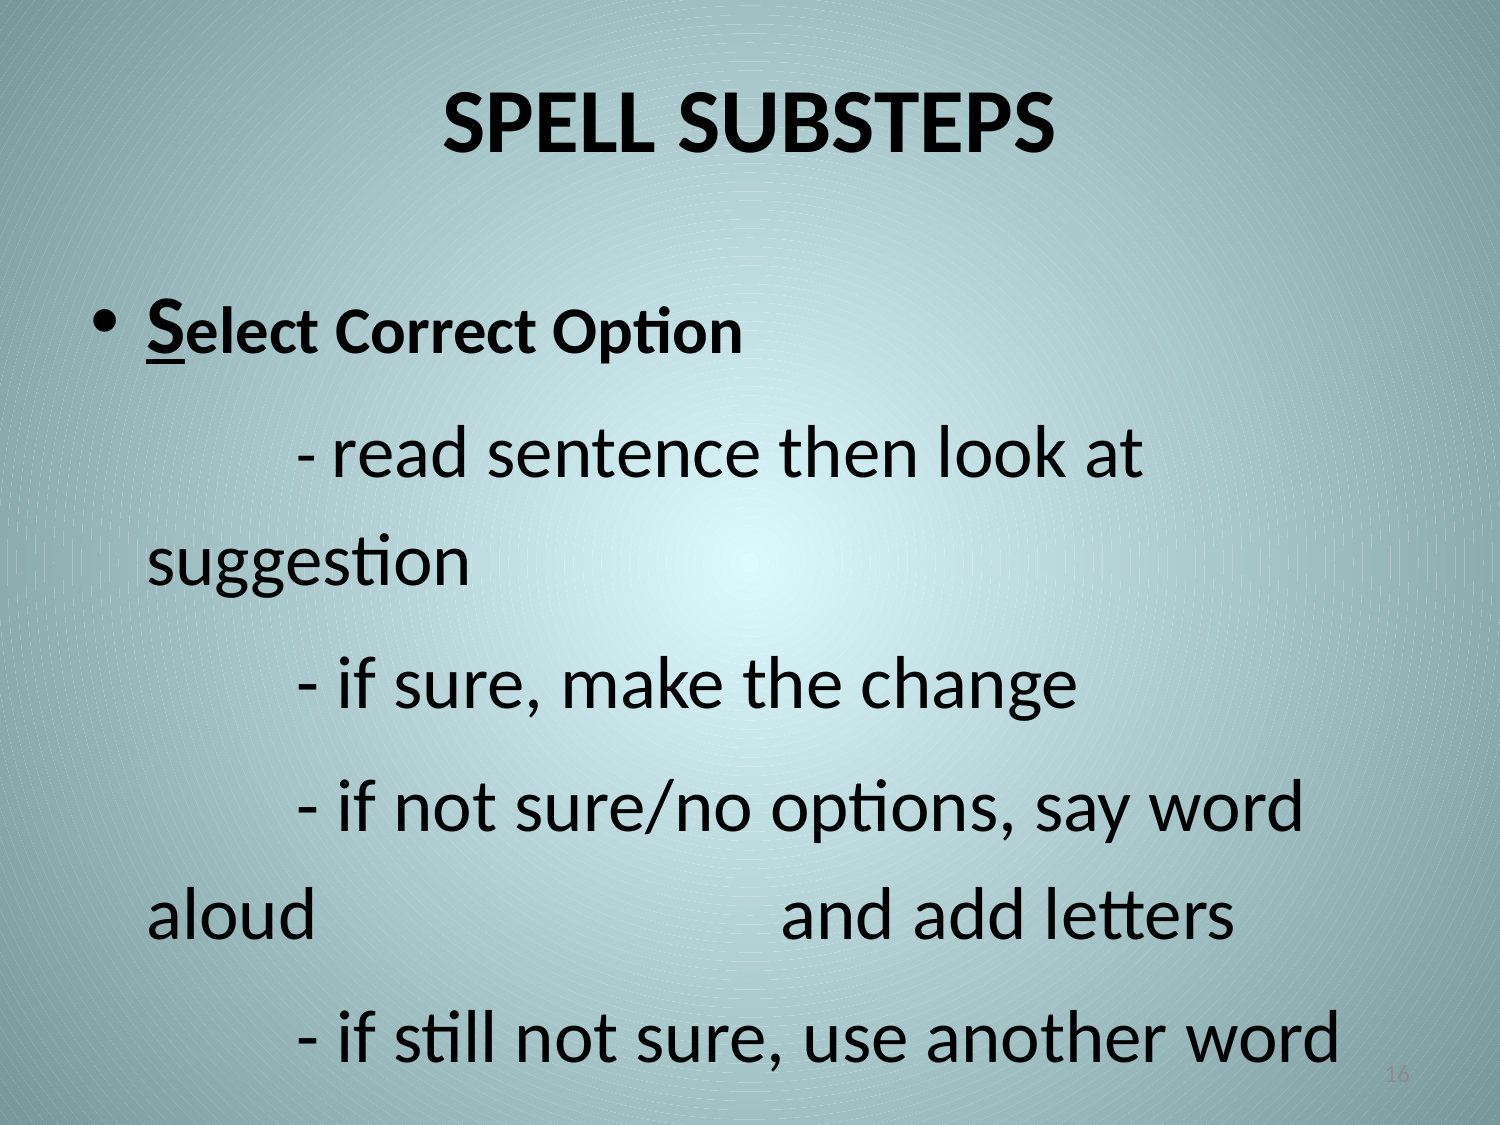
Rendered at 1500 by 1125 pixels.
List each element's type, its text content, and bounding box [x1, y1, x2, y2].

slide_number 16 [1074, 1042, 1425, 1103]
title SPELL SUBSTEPS [75, 45, 1425, 188]
list Select Correct Option - read sentence then look at suggestion - if sure, make the change - if not sure/no options, say word aloud and add letters - if still not sure, use another word [75, 262, 1425, 1075]
